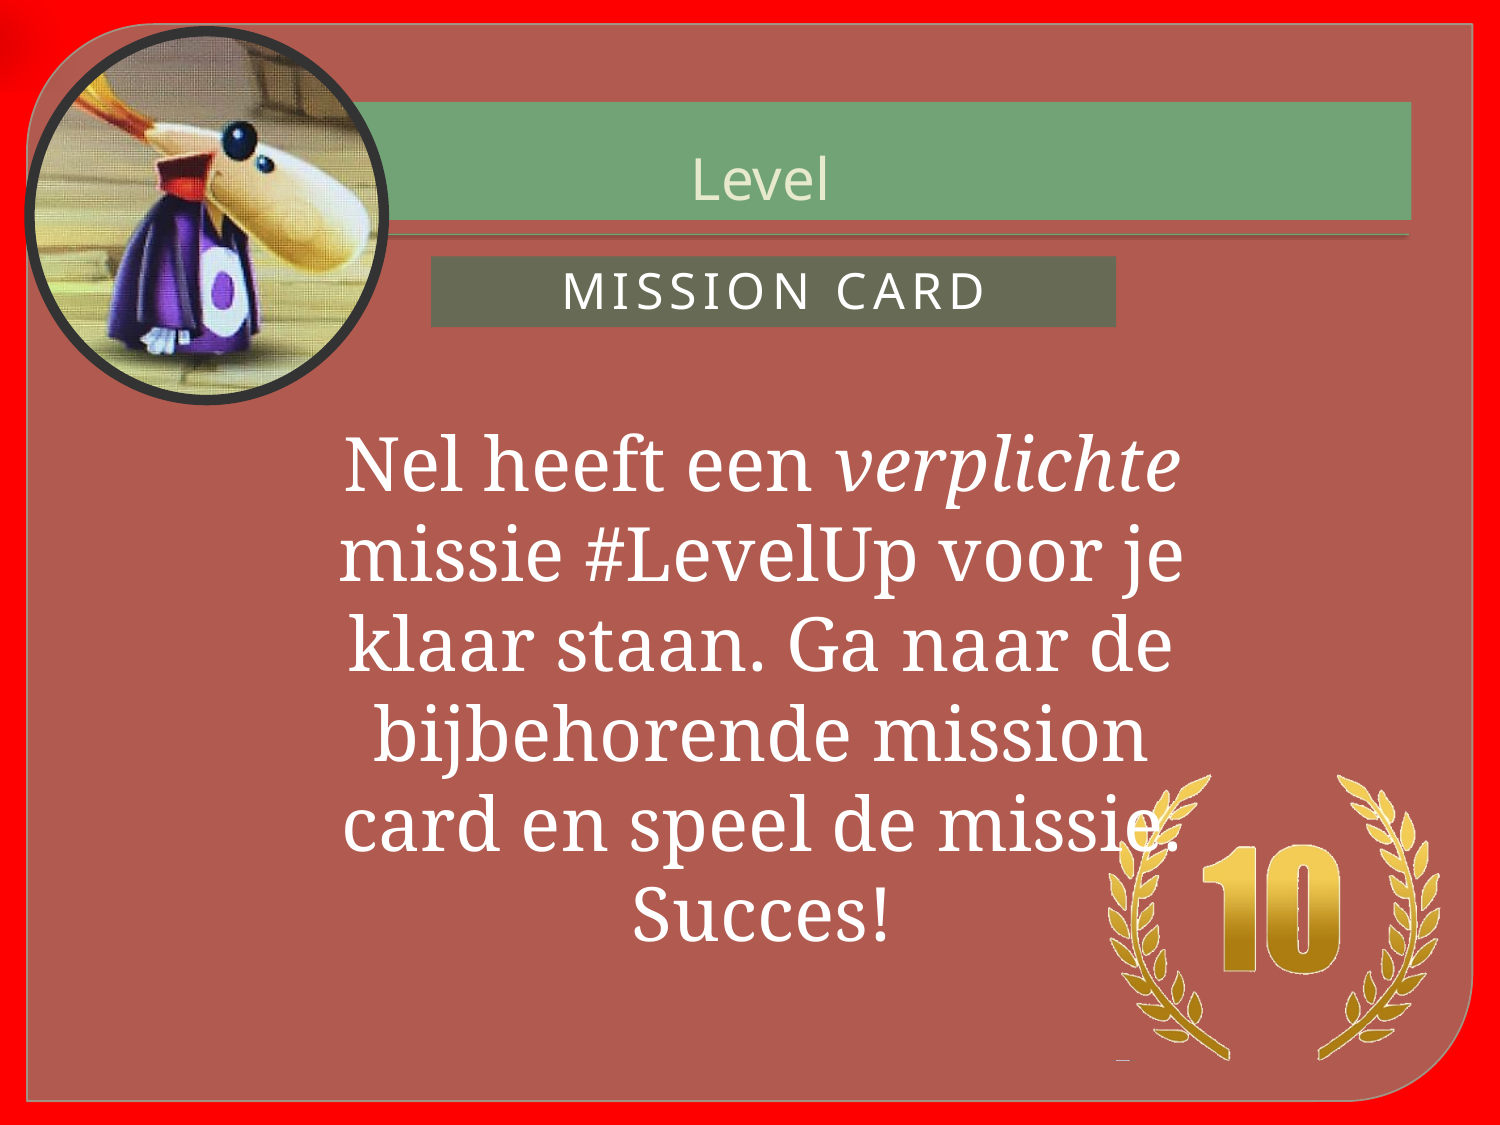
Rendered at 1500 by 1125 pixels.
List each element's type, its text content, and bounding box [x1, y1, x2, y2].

title Level [390, 101, 1412, 220]
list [29, 31, 385, 401]
picture [1104, 762, 1442, 1061]
text_box Nel heeft een verplichte missie #LevelUp voor je klaar staan. Ga naar de bijbehorende mission card en speel de missie. Succes! [282, 408, 1243, 964]
text_box Mission card [431, 256, 1117, 328]
